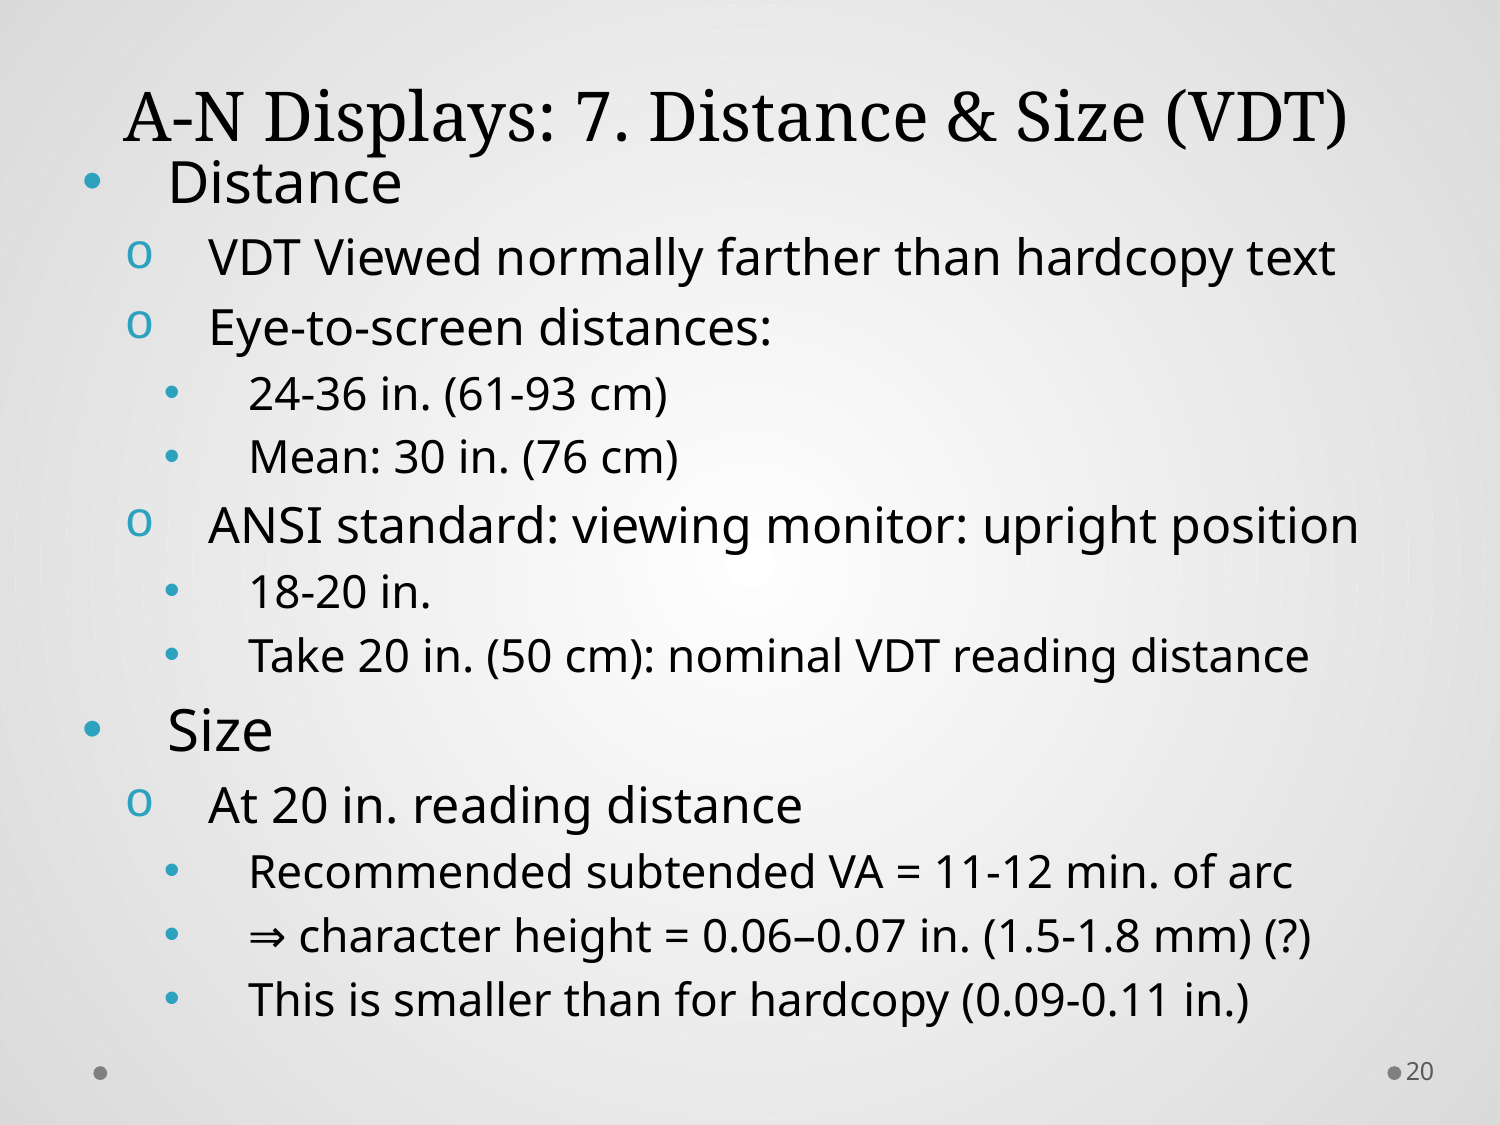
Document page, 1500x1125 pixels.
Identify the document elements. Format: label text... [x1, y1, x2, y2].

slide_number 20 [1401, 1042, 1494, 1103]
list Distance VDT Viewed normally farther than hardcopy text Eye-to-screen distances: 24-36 in. (61-93 cm) Mean: 30 in. (76 cm) ANSI standard: viewing monitor: upright position 18-20 in. Take 20 in. (50 cm): nominal VDT reading distance Size At 20 in. reading distance Recommended subtended VA = 11-12 min. of arc ⇒ character height = 0.06–0.07 in. (1.5-1.8 mm) (?) This is smaller than for hardcopy (0.09-0.11 in.) [50, 137, 1425, 1113]
title A-N Displays: 7. Distance & Size (VDT) [62, 62, 1413, 137]
